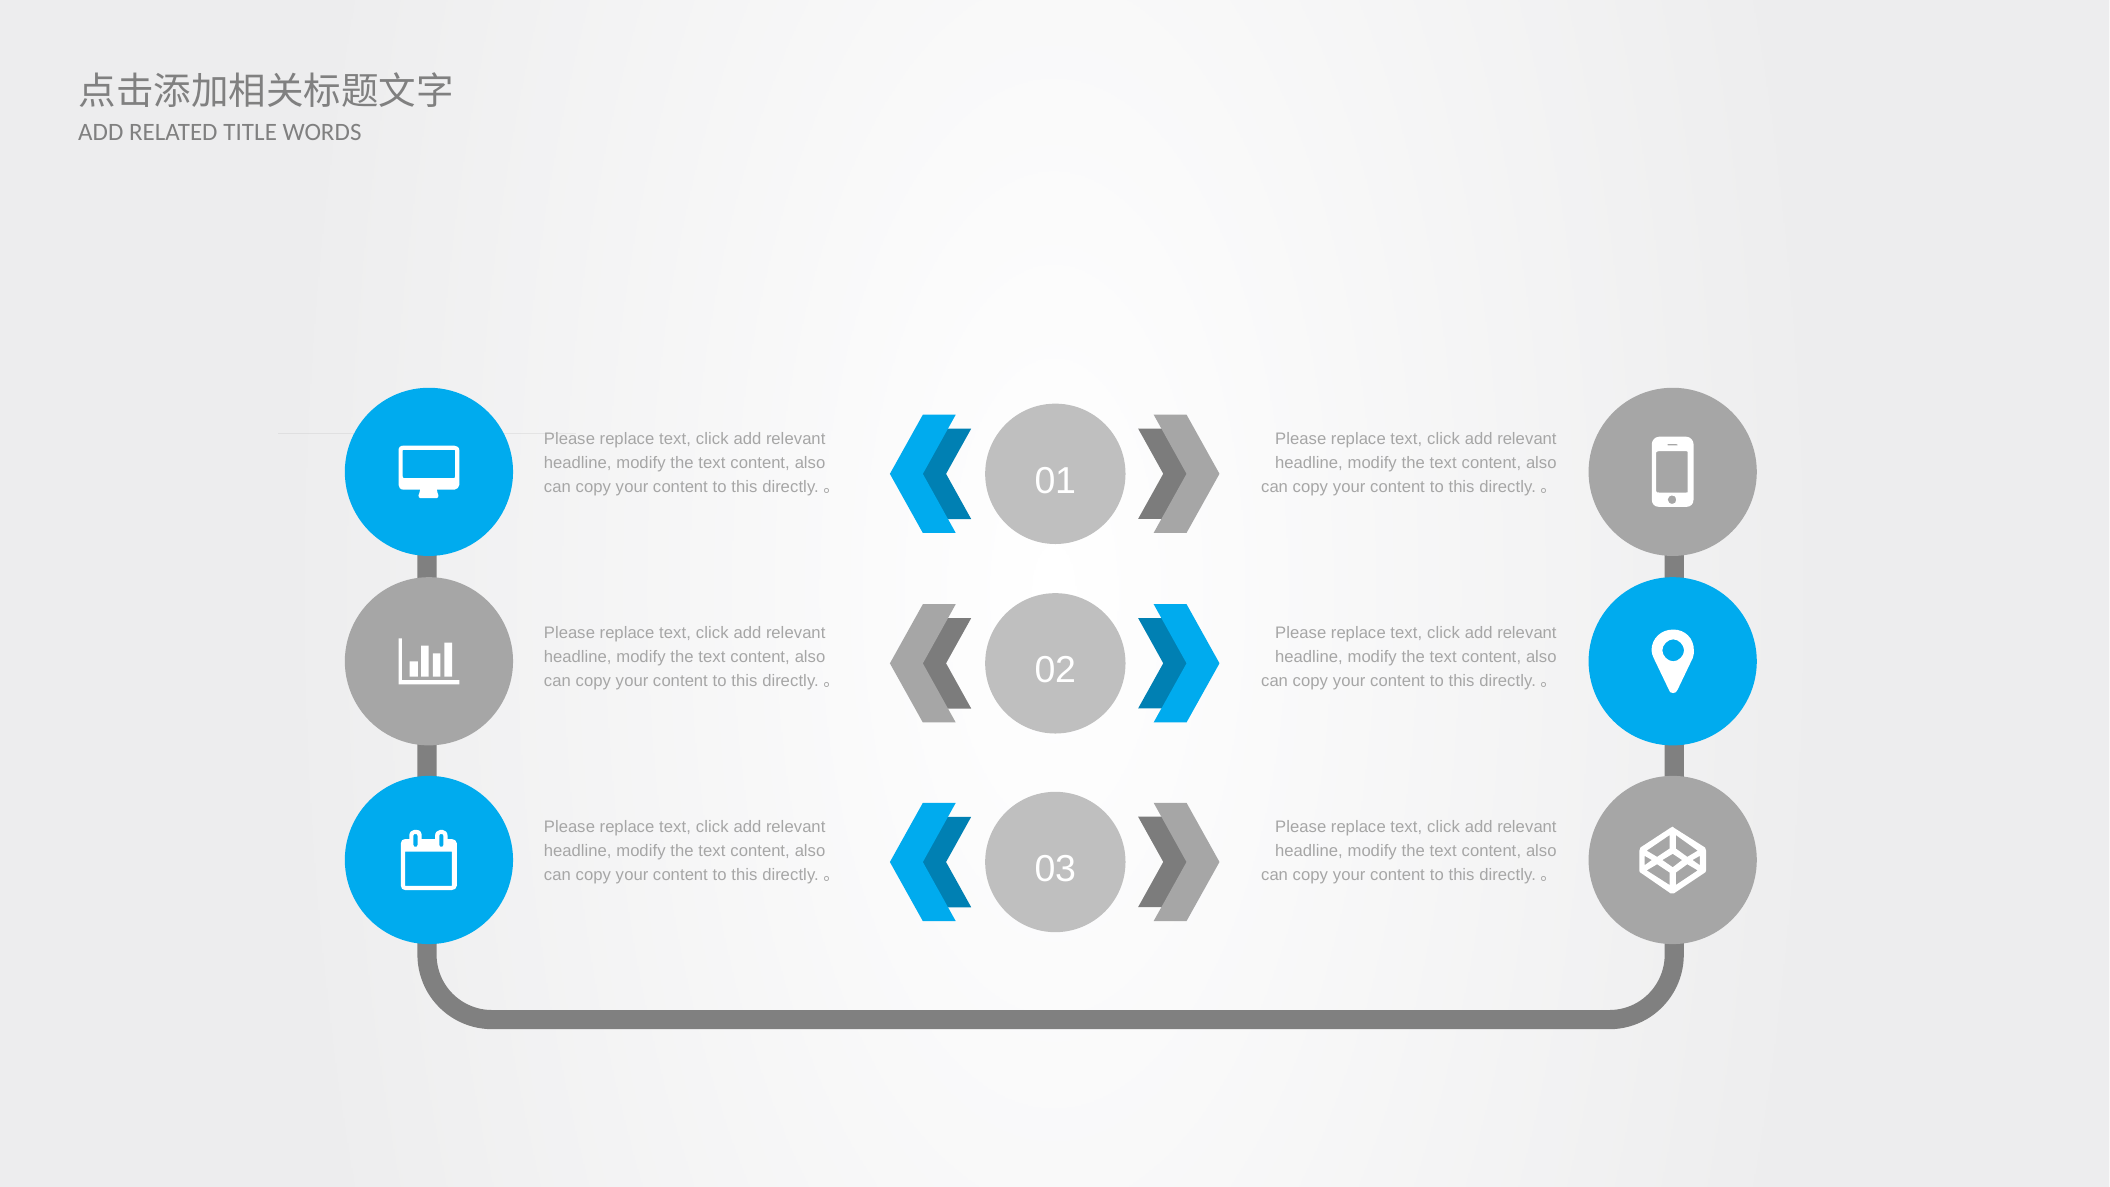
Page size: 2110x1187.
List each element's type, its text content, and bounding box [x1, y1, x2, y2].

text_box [344, 775, 514, 945]
text_box 02 [984, 592, 1127, 735]
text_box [1138, 802, 1220, 922]
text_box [1138, 414, 1220, 533]
text_box 01 [984, 402, 1127, 546]
text_box [417, 945, 1684, 1030]
text_box [1664, 556, 1684, 577]
text_box Please replace text, click add relevant headline, modify the text content, also can copy your content to this directly.。 [1253, 618, 1558, 691]
text_box 03 [984, 790, 1127, 934]
text_box [417, 556, 437, 577]
text_box [417, 746, 437, 775]
text_box ADD RELATED TITLE WORDS [62, 107, 379, 154]
text_box Please replace text, click add relevant headline, modify the text content, also can copy your content to this directly.。 [543, 812, 857, 885]
text_box 点击添加相关标题文字 [62, 59, 470, 121]
text_box [1664, 746, 1684, 775]
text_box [344, 387, 514, 556]
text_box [889, 604, 972, 723]
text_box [1588, 387, 1757, 556]
picture [0, 0, 2110, 1187]
text_box Please replace text, click add relevant headline, modify the text content, also can copy your content to this directly.。 [543, 424, 857, 496]
text_box Please replace text, click add relevant headline, modify the text content, also can copy your content to this directly.。 [1253, 424, 1558, 496]
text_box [889, 802, 972, 922]
text_box Please replace text, click add relevant headline, modify the text content, also can copy your content to this directly.。 [1253, 812, 1558, 885]
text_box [1138, 604, 1220, 723]
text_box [1588, 577, 1757, 746]
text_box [344, 577, 514, 746]
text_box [1588, 775, 1757, 945]
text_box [889, 414, 972, 533]
text_box Please replace text, click add relevant headline, modify the text content, also can copy your content to this directly.。 [543, 618, 857, 691]
